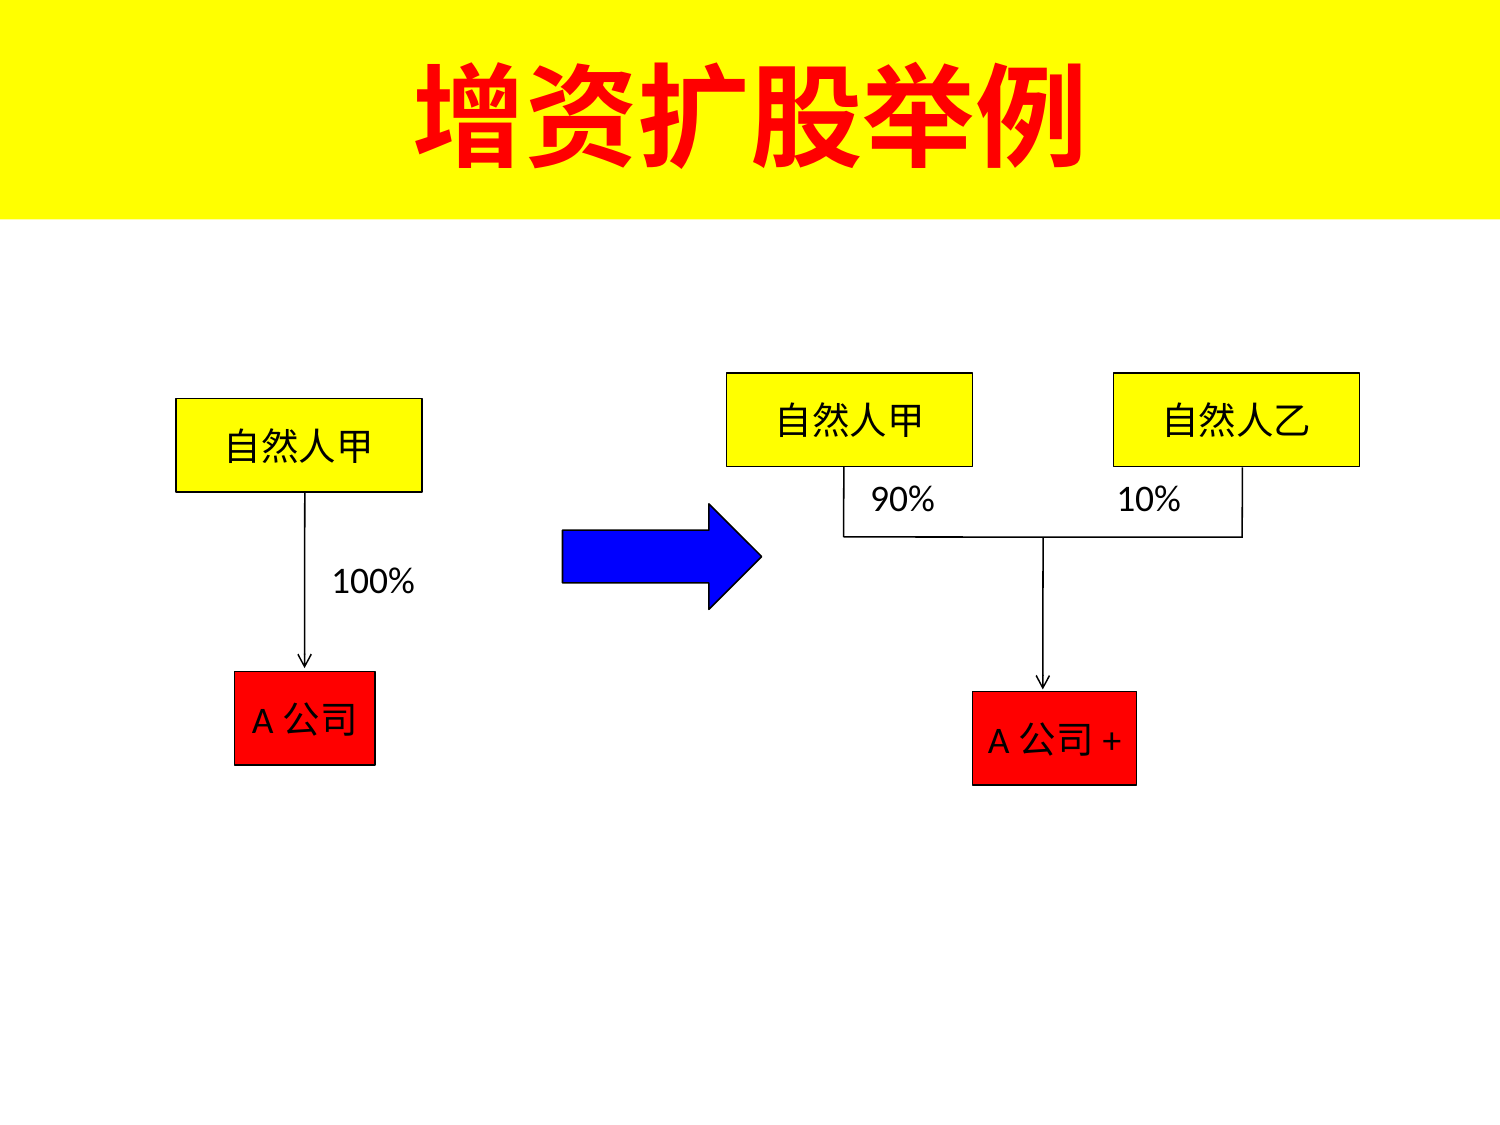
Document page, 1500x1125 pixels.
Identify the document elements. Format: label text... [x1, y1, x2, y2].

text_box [175, 372, 1360, 786]
title 增资扩股举例 [0, 0, 1500, 220]
